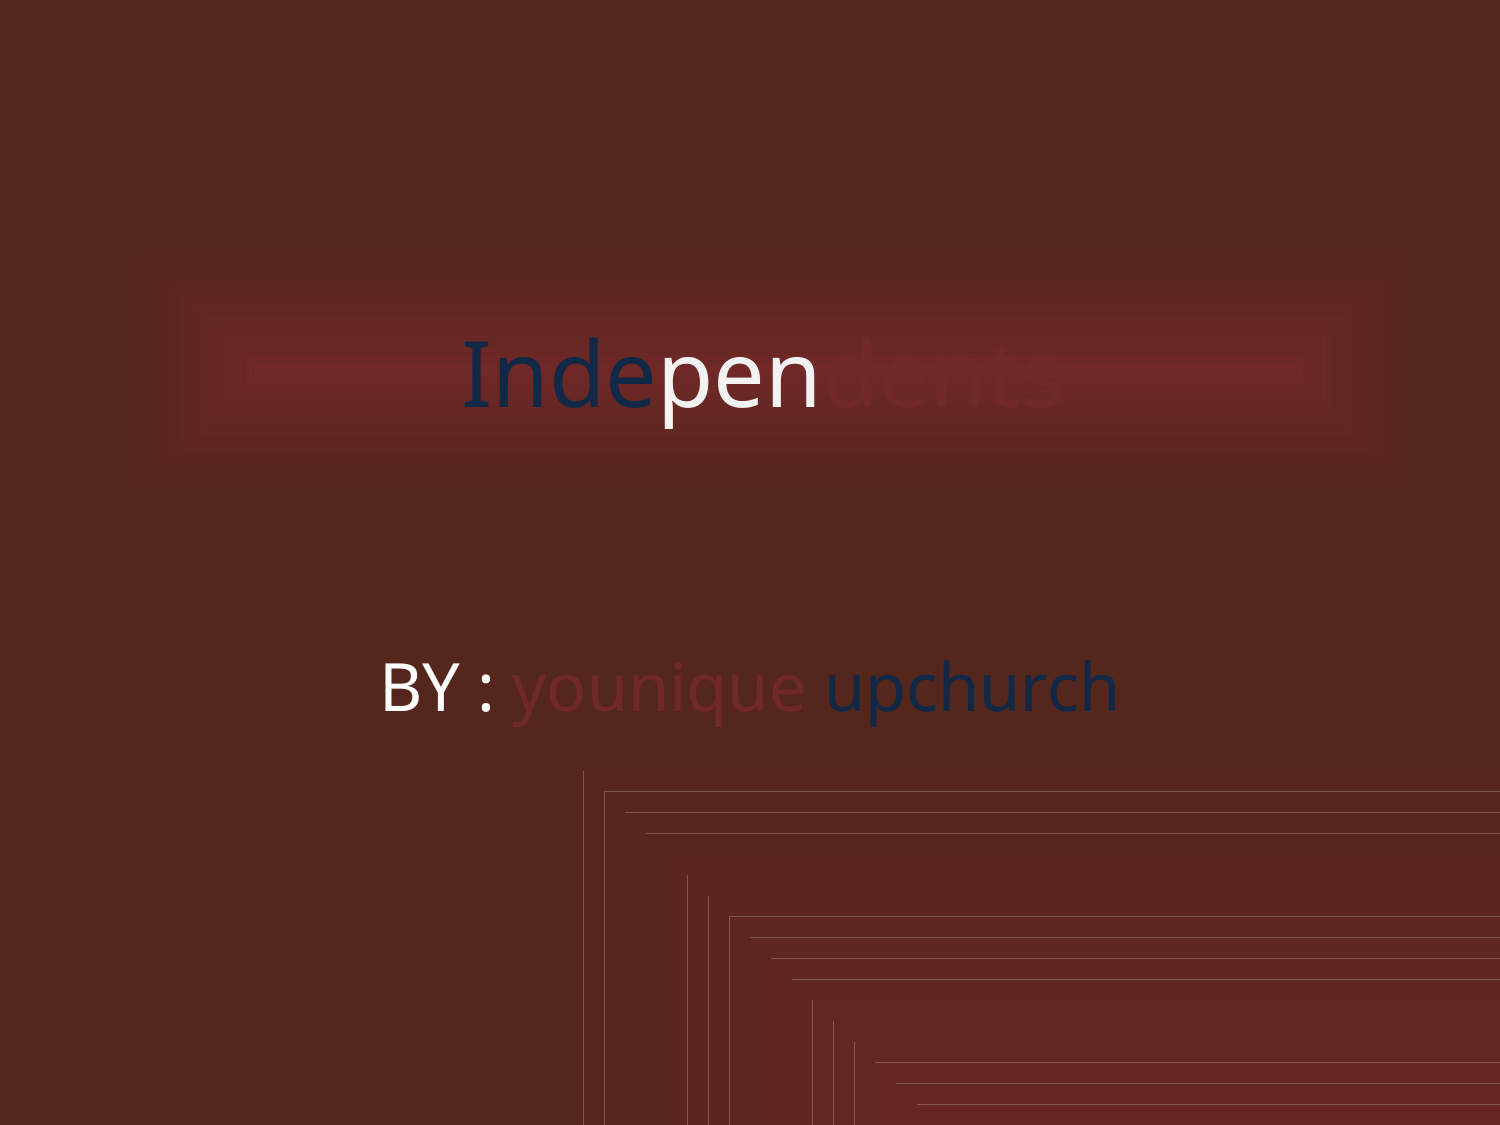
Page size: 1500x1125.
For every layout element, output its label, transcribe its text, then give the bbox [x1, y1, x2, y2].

subtitle BY : younique upchurch [225, 637, 1275, 925]
title Independents [137, 249, 1413, 492]
